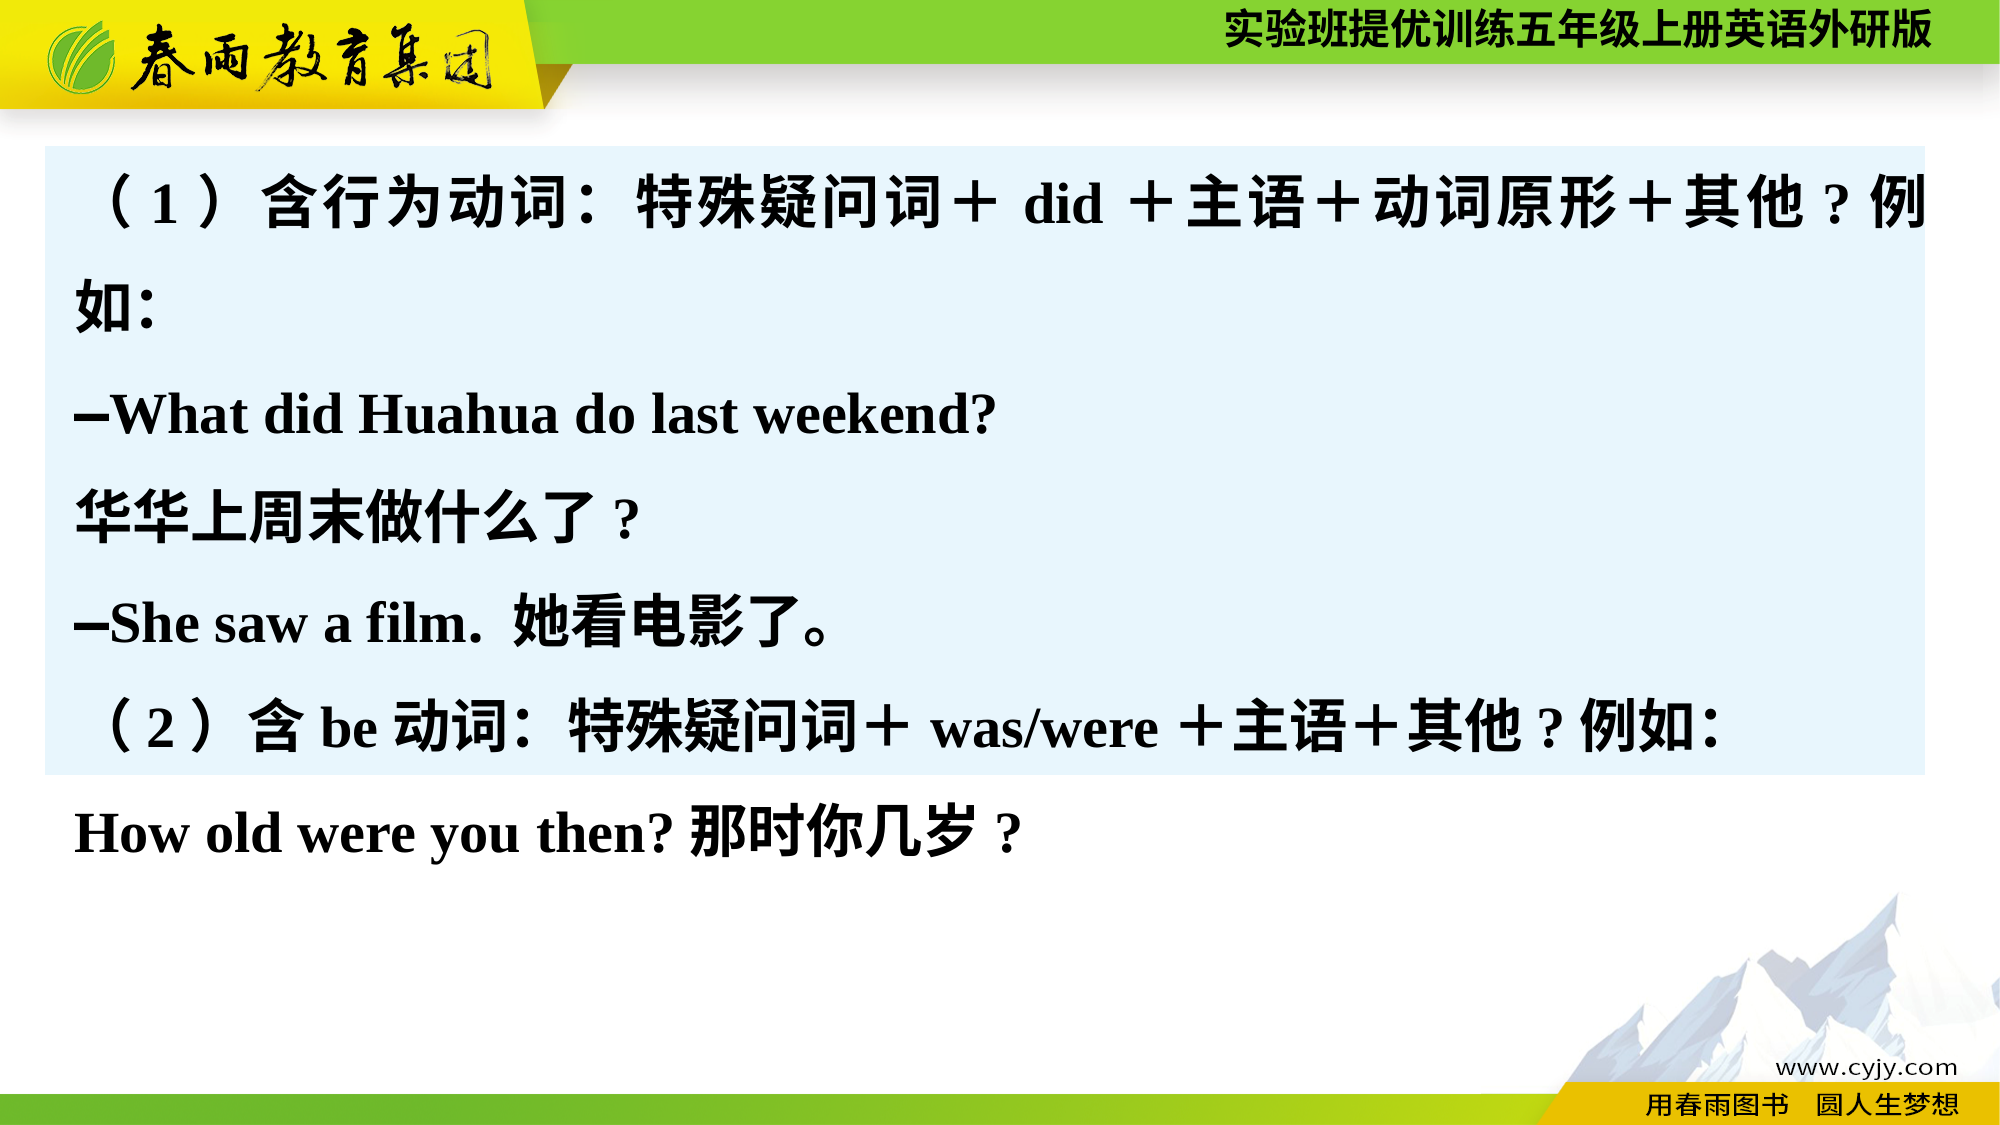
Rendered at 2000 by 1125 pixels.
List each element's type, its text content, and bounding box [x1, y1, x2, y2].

picture [0, 0, 2000, 1125]
list （1）含行为动词：特殊疑问词＋did＋主语＋动词原形＋其他?例如： —What did Huahua do last weekend? 华华上周末做什么了? —She saw a film. 她看电影了。 （2）含be动词：特殊疑问词＋was/were＋主语＋其他?例如： How old were you then?那时你几岁? [59, 122, 1944, 761]
